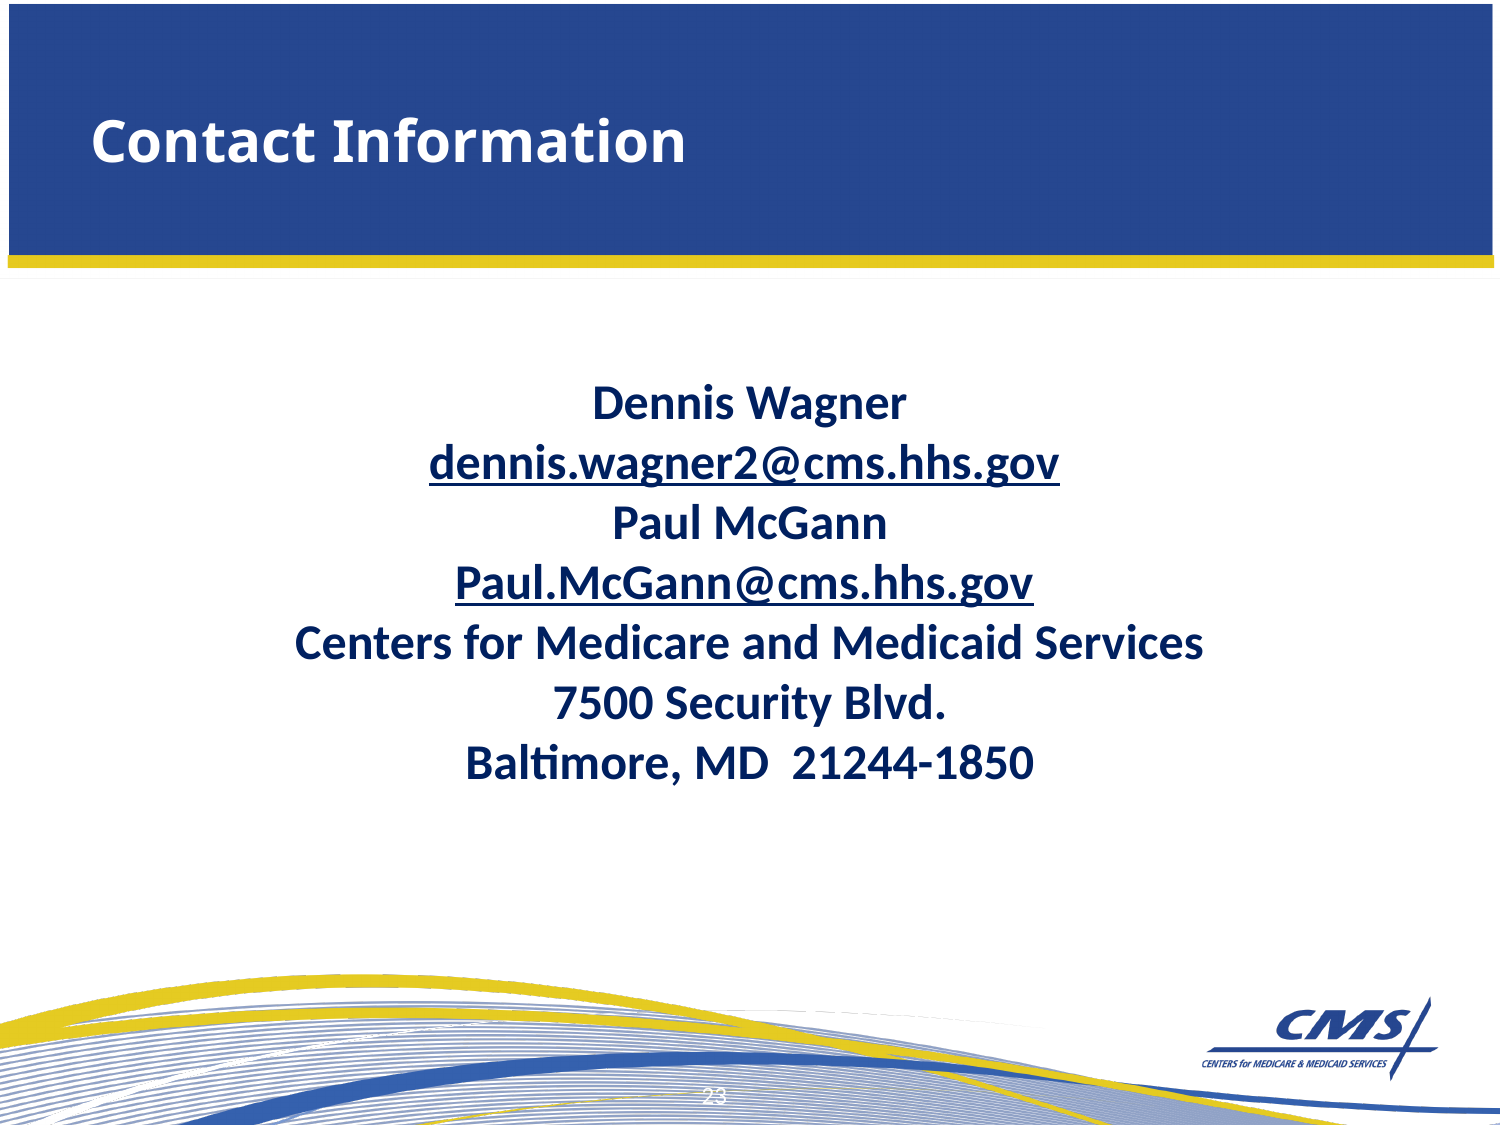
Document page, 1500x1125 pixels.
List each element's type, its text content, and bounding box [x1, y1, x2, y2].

picture [0, 766, 1500, 1125]
title Contact Information [74, 44, 1426, 233]
slide_number 23 [392, 1065, 743, 1125]
list Dennis Wagner dennis.wagner2@cms.hhs.gov Paul McGann Paul.McGann@cms.hhs.gov Centers for Medicare and Medicaid Services 7500 Security Blvd. Baltimore, MD 21244-1850 [0, 326, 1500, 766]
picture [0, 0, 1500, 326]
